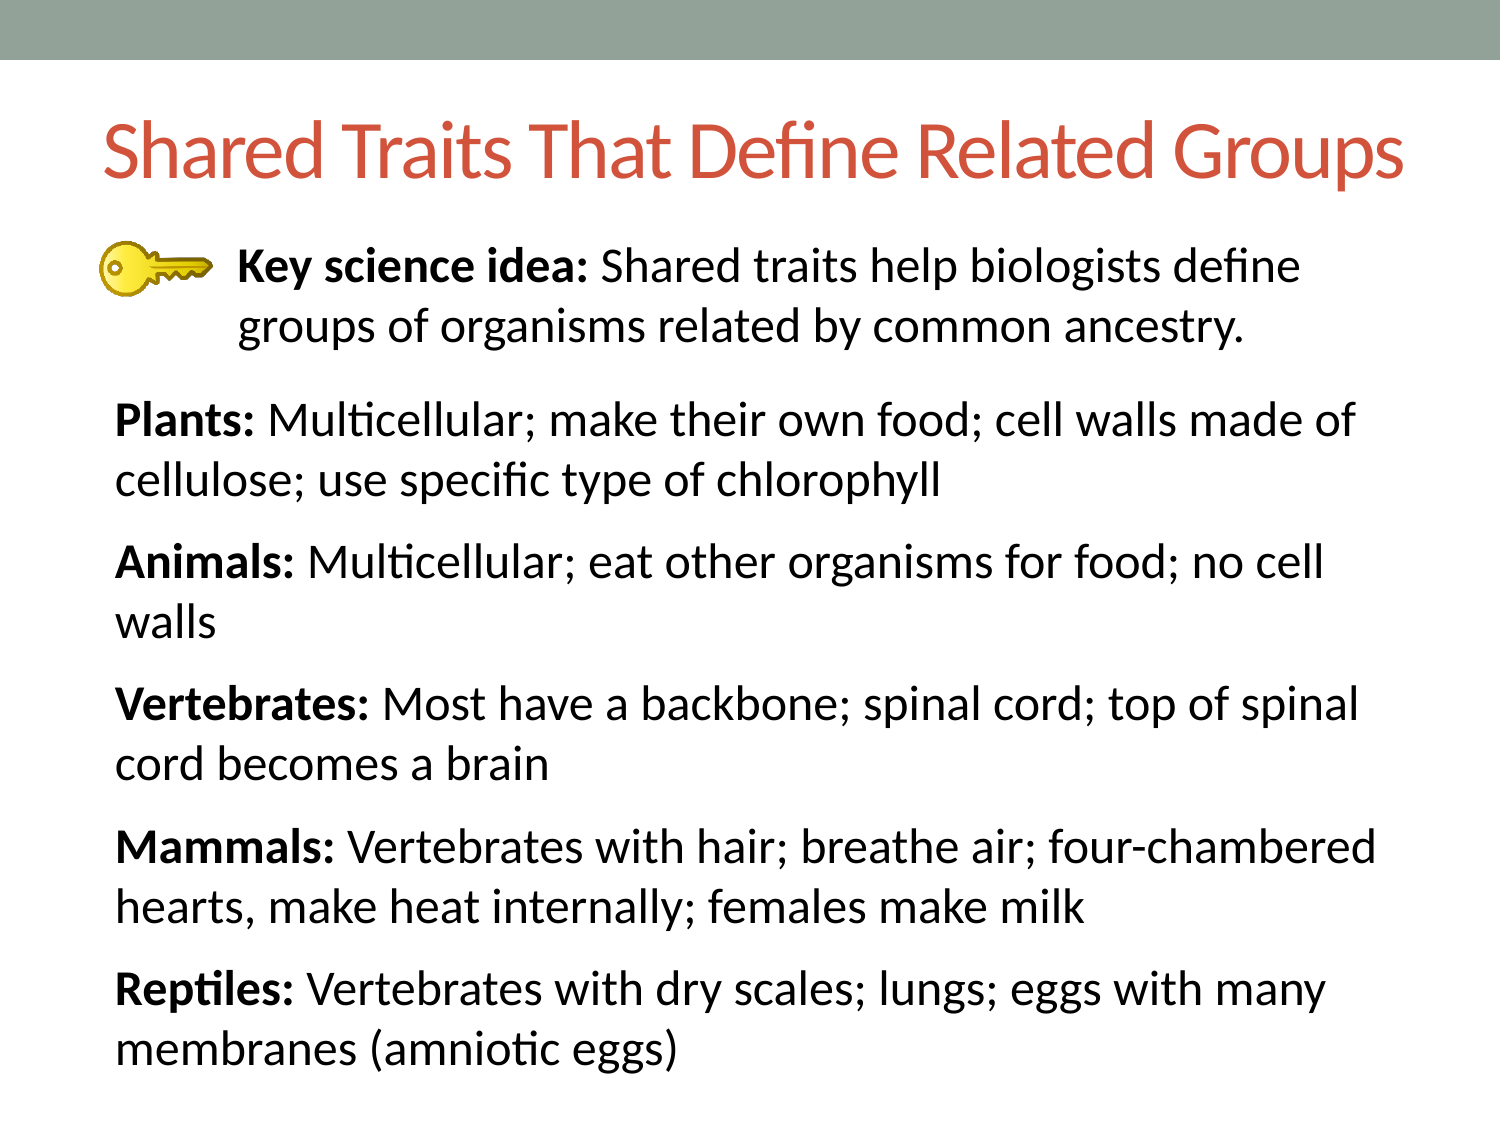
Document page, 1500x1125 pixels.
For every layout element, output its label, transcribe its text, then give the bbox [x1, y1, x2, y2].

list Key science idea: Shared traits help biologists define groups of organisms related by common ancestry. Plants: Multicellular; make their own food; cell walls made of cellulose; use specific type of chlorophyll Animals: Multicellular; eat other organisms for food; no cell walls Vertebrates: Most have a backbone; spinal cord; top of spinal cord becomes a brain Mammals: Vertebrates with hair; breathe air; four-chambered hearts, make heat internally; females make milk Reptiles: Vertebrates with dry scales; lungs; eggs with many membranes (amniotic eggs) [99, 224, 1425, 1100]
picture [99, 212, 213, 326]
text_box Shared Traits That Define Related Groups [87, 87, 1438, 203]
